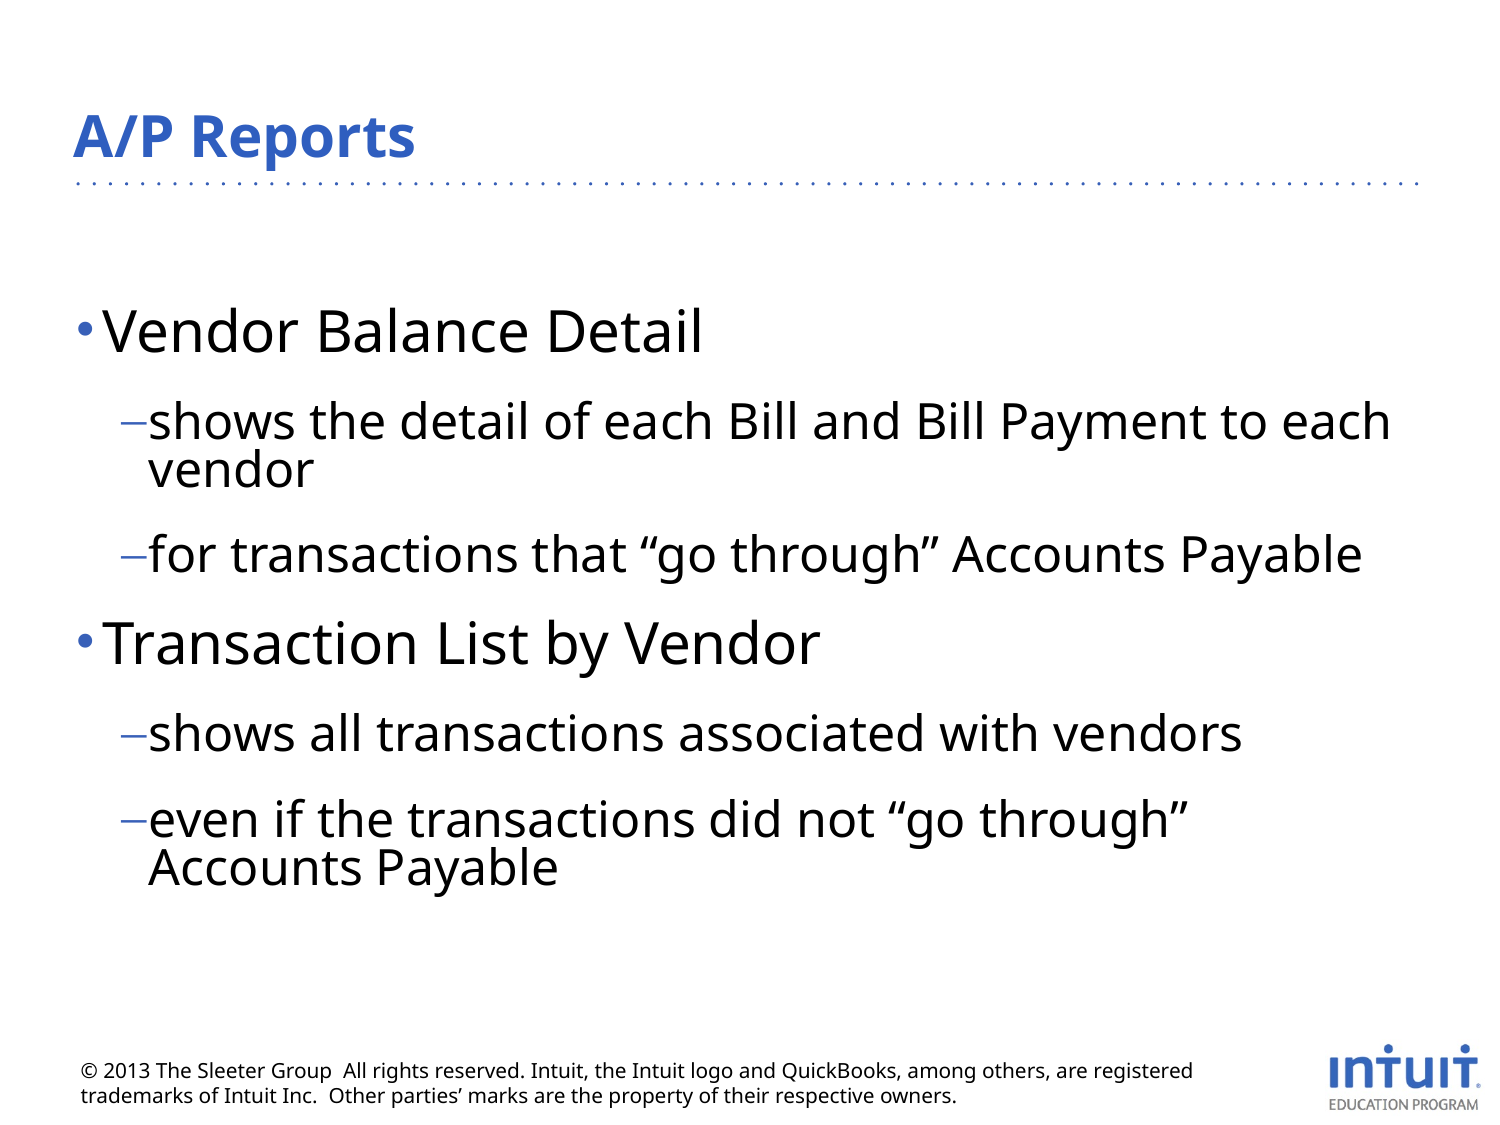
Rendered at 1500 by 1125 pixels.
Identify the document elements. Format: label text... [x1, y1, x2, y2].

picture [1325, 1039, 1485, 1116]
title A/P Reports [73, 62, 1424, 169]
list Vendor Balance Detail shows the detail of each Bill and Bill Payment to each vendor for transactions that “go through” Accounts Payable Transaction List by Vendor shows all transactions associated with vendors even if the transactions did not “go through” Accounts Payable [75, 299, 1413, 938]
